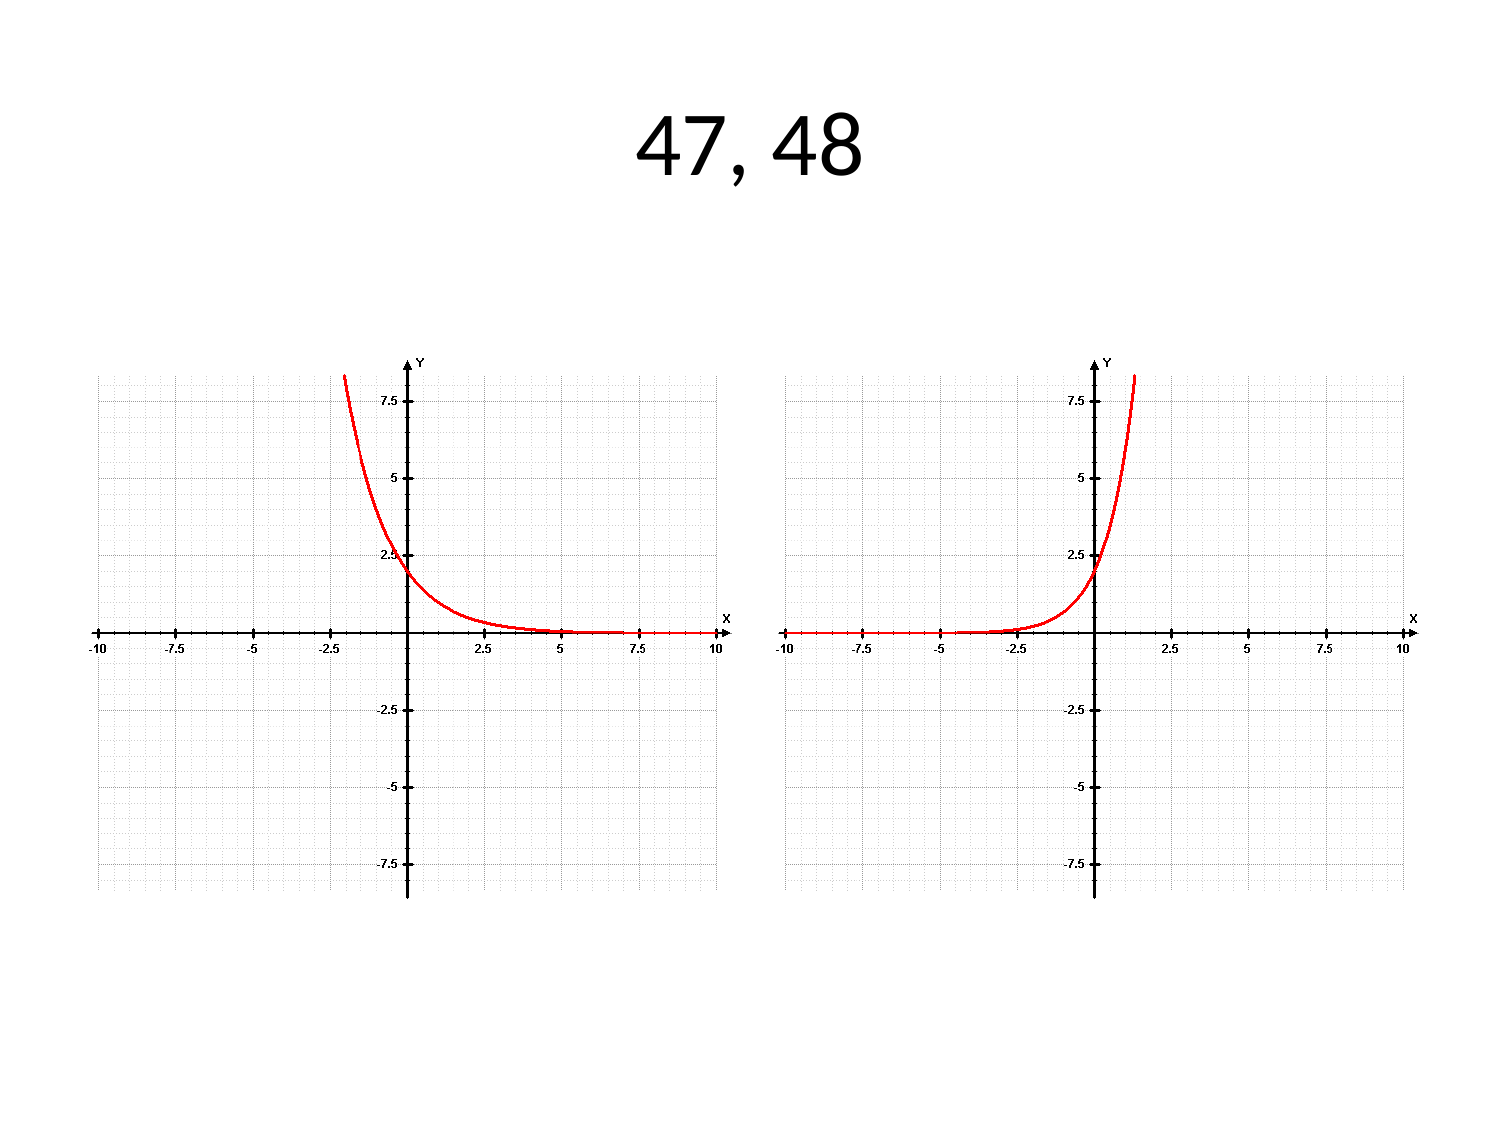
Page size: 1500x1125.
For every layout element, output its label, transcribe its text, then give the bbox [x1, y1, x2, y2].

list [762, 354, 1426, 914]
title 47, 48 [75, 45, 1425, 233]
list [74, 354, 738, 914]
